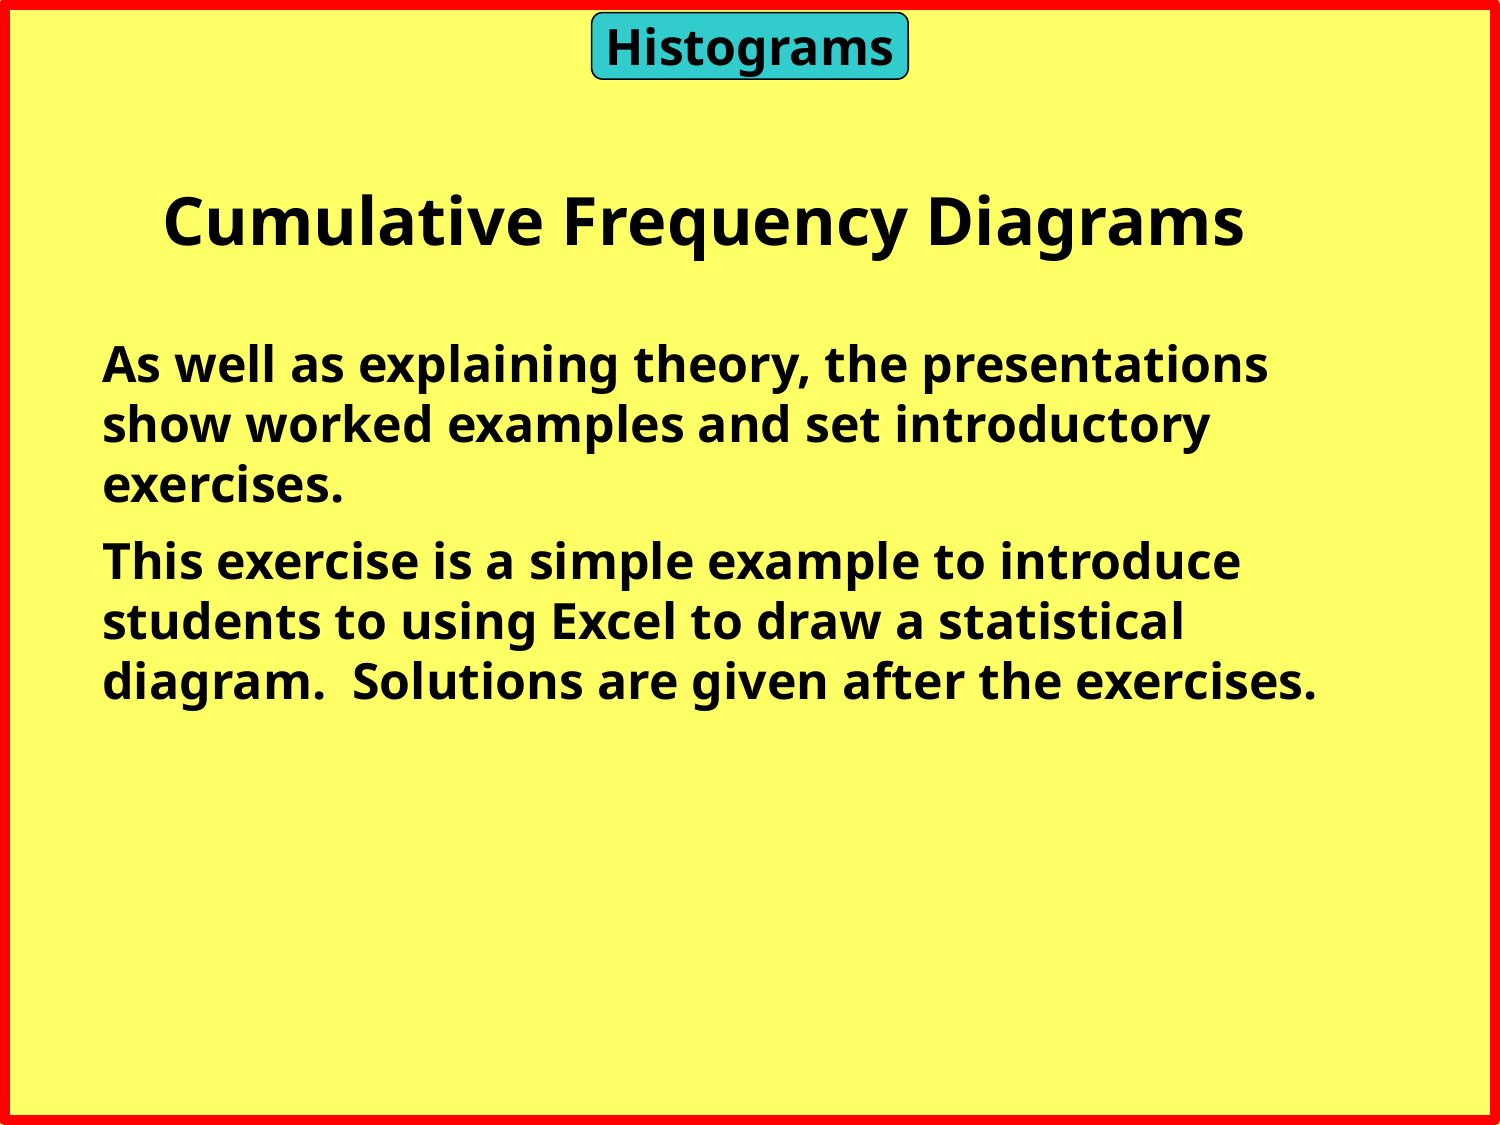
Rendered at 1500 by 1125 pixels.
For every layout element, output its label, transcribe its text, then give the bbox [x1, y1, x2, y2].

text_box Cumulative Frequency Diagrams [143, 186, 1266, 266]
text_box This exercise is a simple example to introduce students to using Excel to draw a statistical diagram. Solutions are given after the exercises. [87, 521, 1388, 717]
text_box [570, 8, 930, 84]
text_box As well as explaining theory, the presentations show worked examples and set introductory exercises. [87, 324, 1388, 520]
